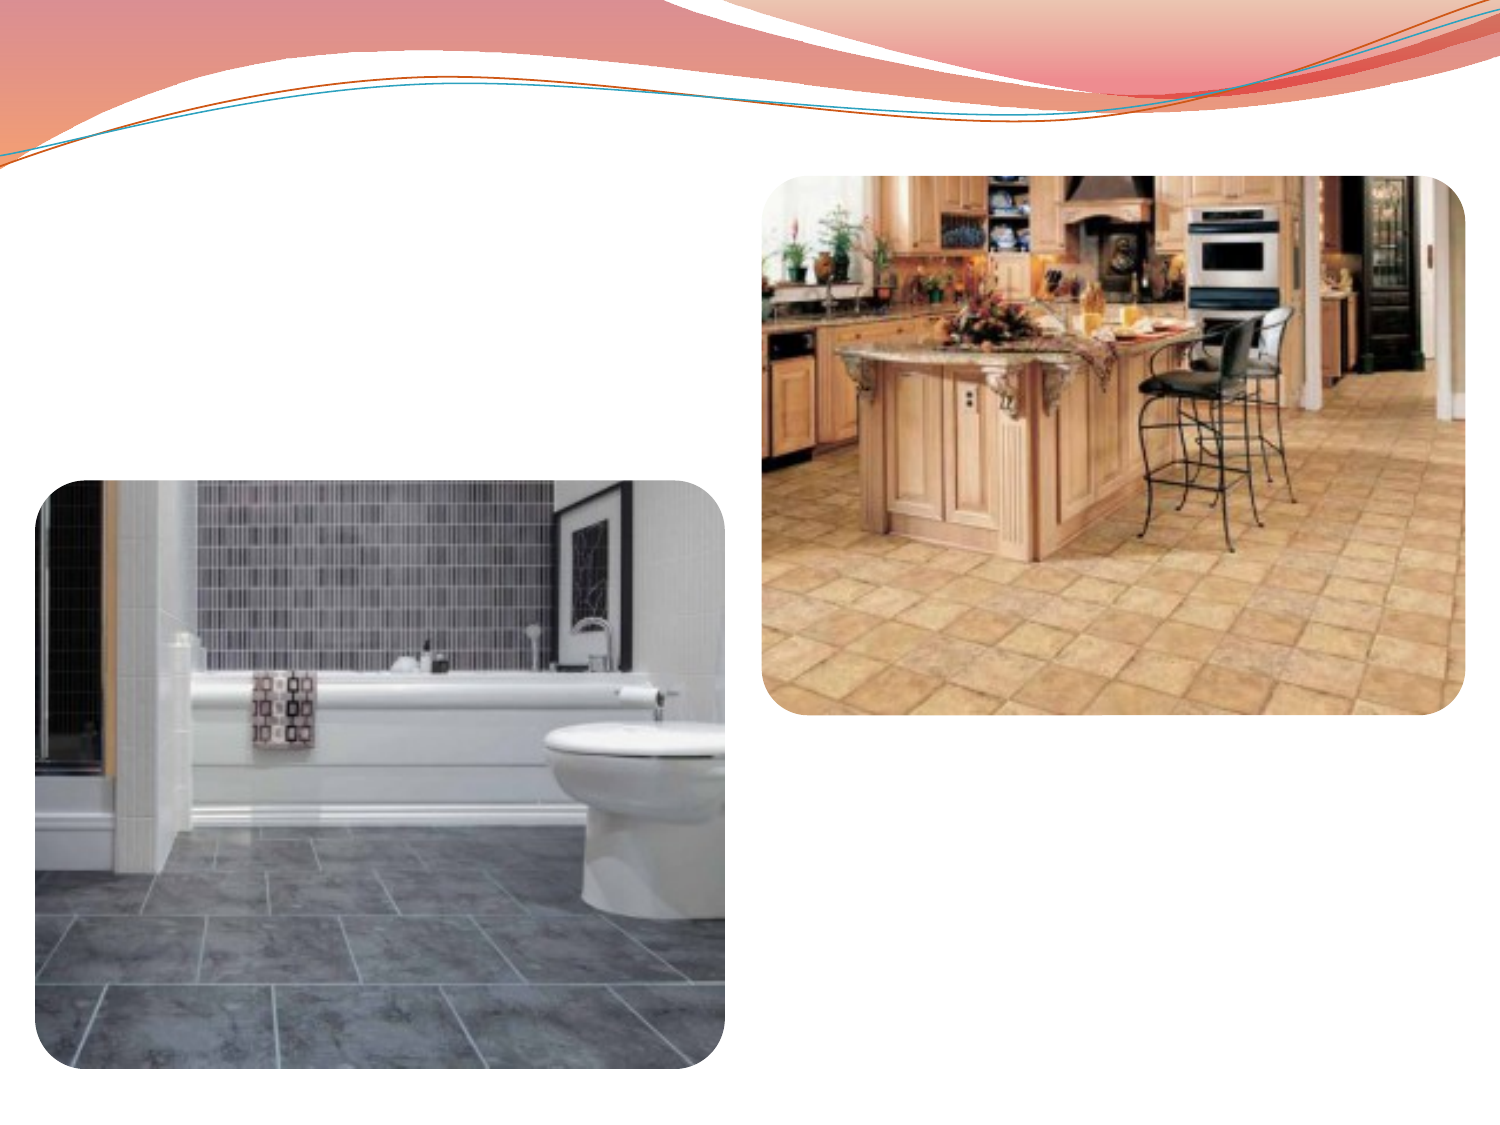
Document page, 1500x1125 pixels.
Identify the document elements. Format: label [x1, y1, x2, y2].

picture [34, 480, 726, 1070]
picture [761, 175, 1466, 716]
